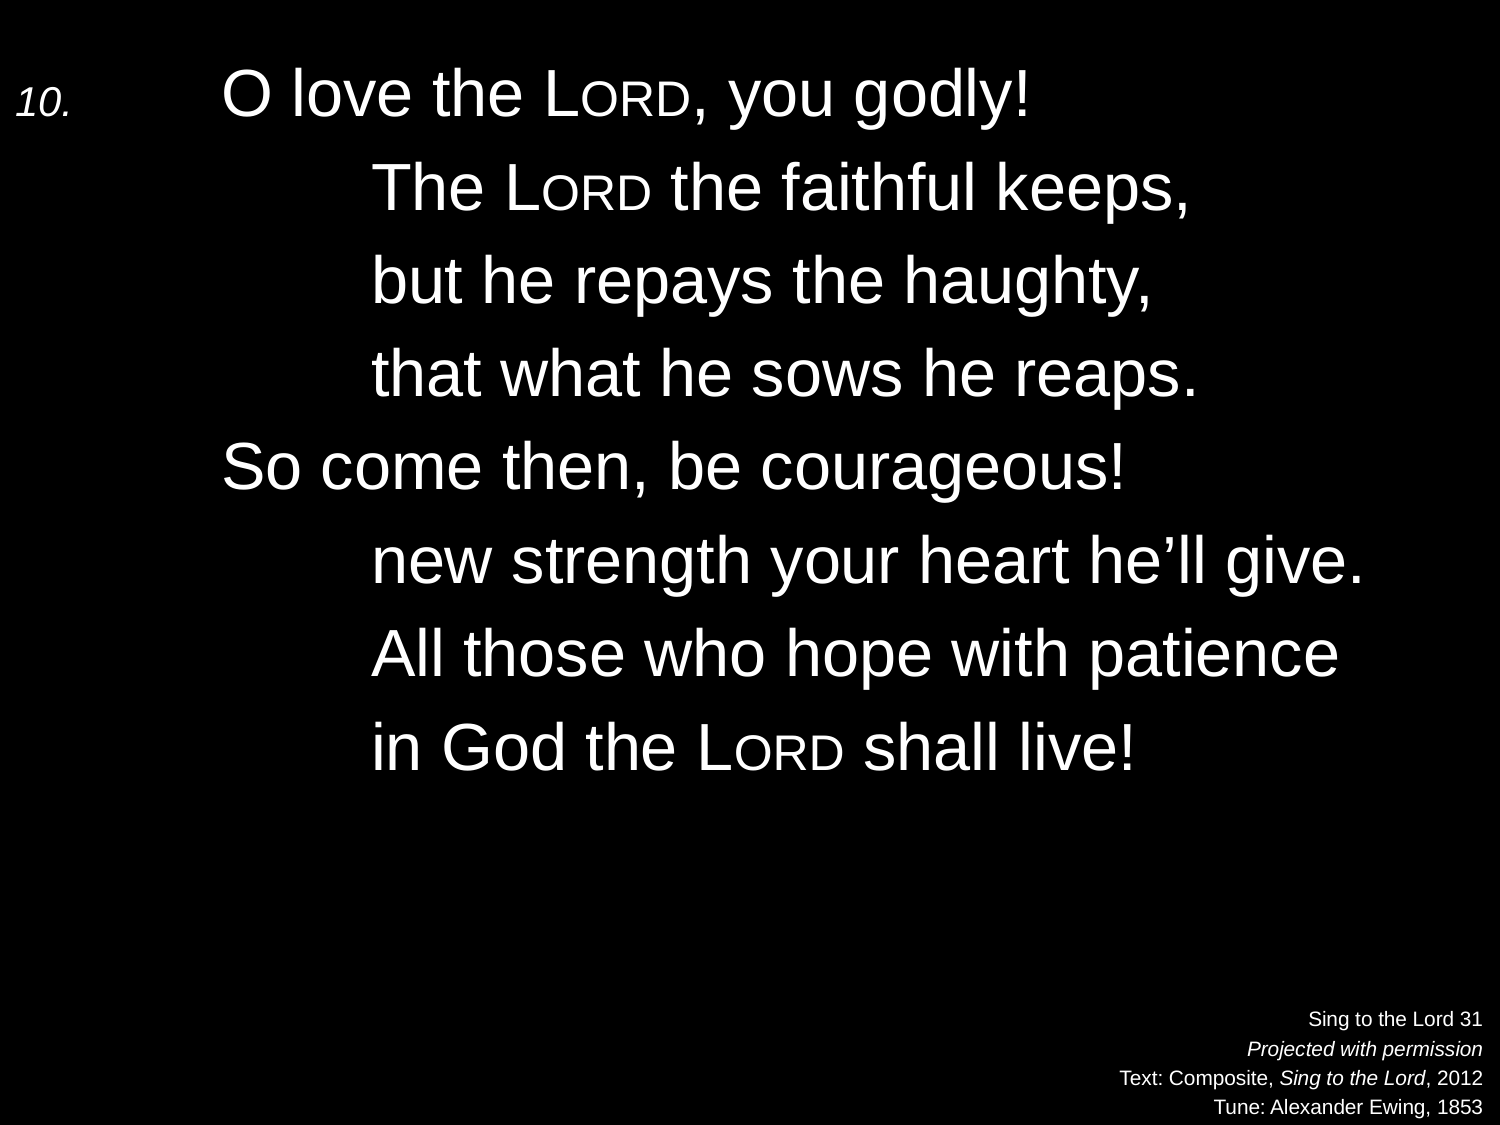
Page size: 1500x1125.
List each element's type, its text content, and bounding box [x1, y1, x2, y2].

text_box Sing to the Lord 31 Projected with permission Text: Composite, Sing to the Lord, 2012 Tune: Alexander Ewing, 1853 [0, 998, 1498, 1125]
list 10. O love the Lord, you godly! The Lord the faithful keeps, but he repays the haughty, that what he sows he reaps. So come then, be courageous! new strength your heart he’ll give. All those who hope with patience in God the Lord shall live! [0, 42, 1500, 1047]
